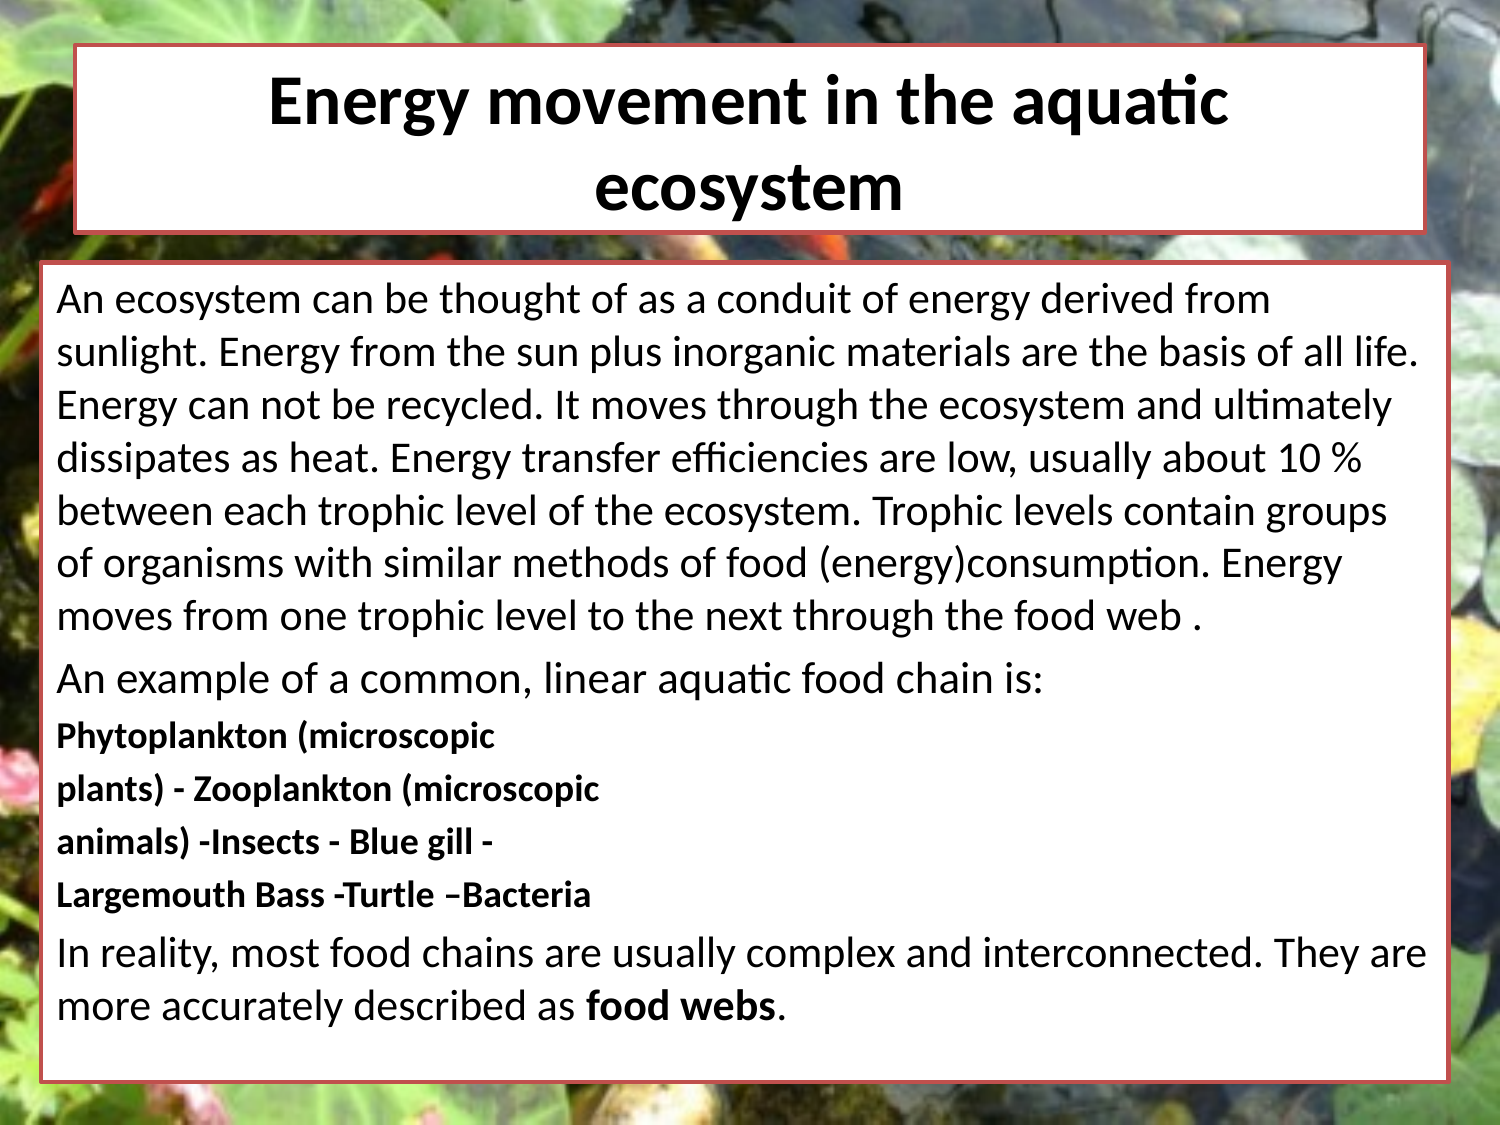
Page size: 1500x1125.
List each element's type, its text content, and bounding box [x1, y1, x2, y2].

title Energy movement in the aquatic ecosystem [73, 43, 1427, 235]
list An ecosystem can be thought of as a conduit of energy derived from sunlight. Energy from the sun plus inorganic materials are the basis of all life. Energy can not be recycled. It moves through the ecosystem and ultimately dissipates as heat. Energy transfer efficiencies are low, usually about 10 % between each trophic level of the ecosystem. Trophic levels contain groups of organisms with similar methods of food (energy)consumption. Energy moves from one trophic level to the next through the food web . An example of a common, linear aquatic food chain is: Phytoplankton (microscopic plants) - Zooplankton (microscopic animals) -Insects - Blue gill - Largemouth Bass -Turtle –Bacteria In reality, most food chains are usually complex and interconnected. They are more accurately described as food webs. [39, 260, 1451, 1084]
picture [0, 0, 1500, 1125]
